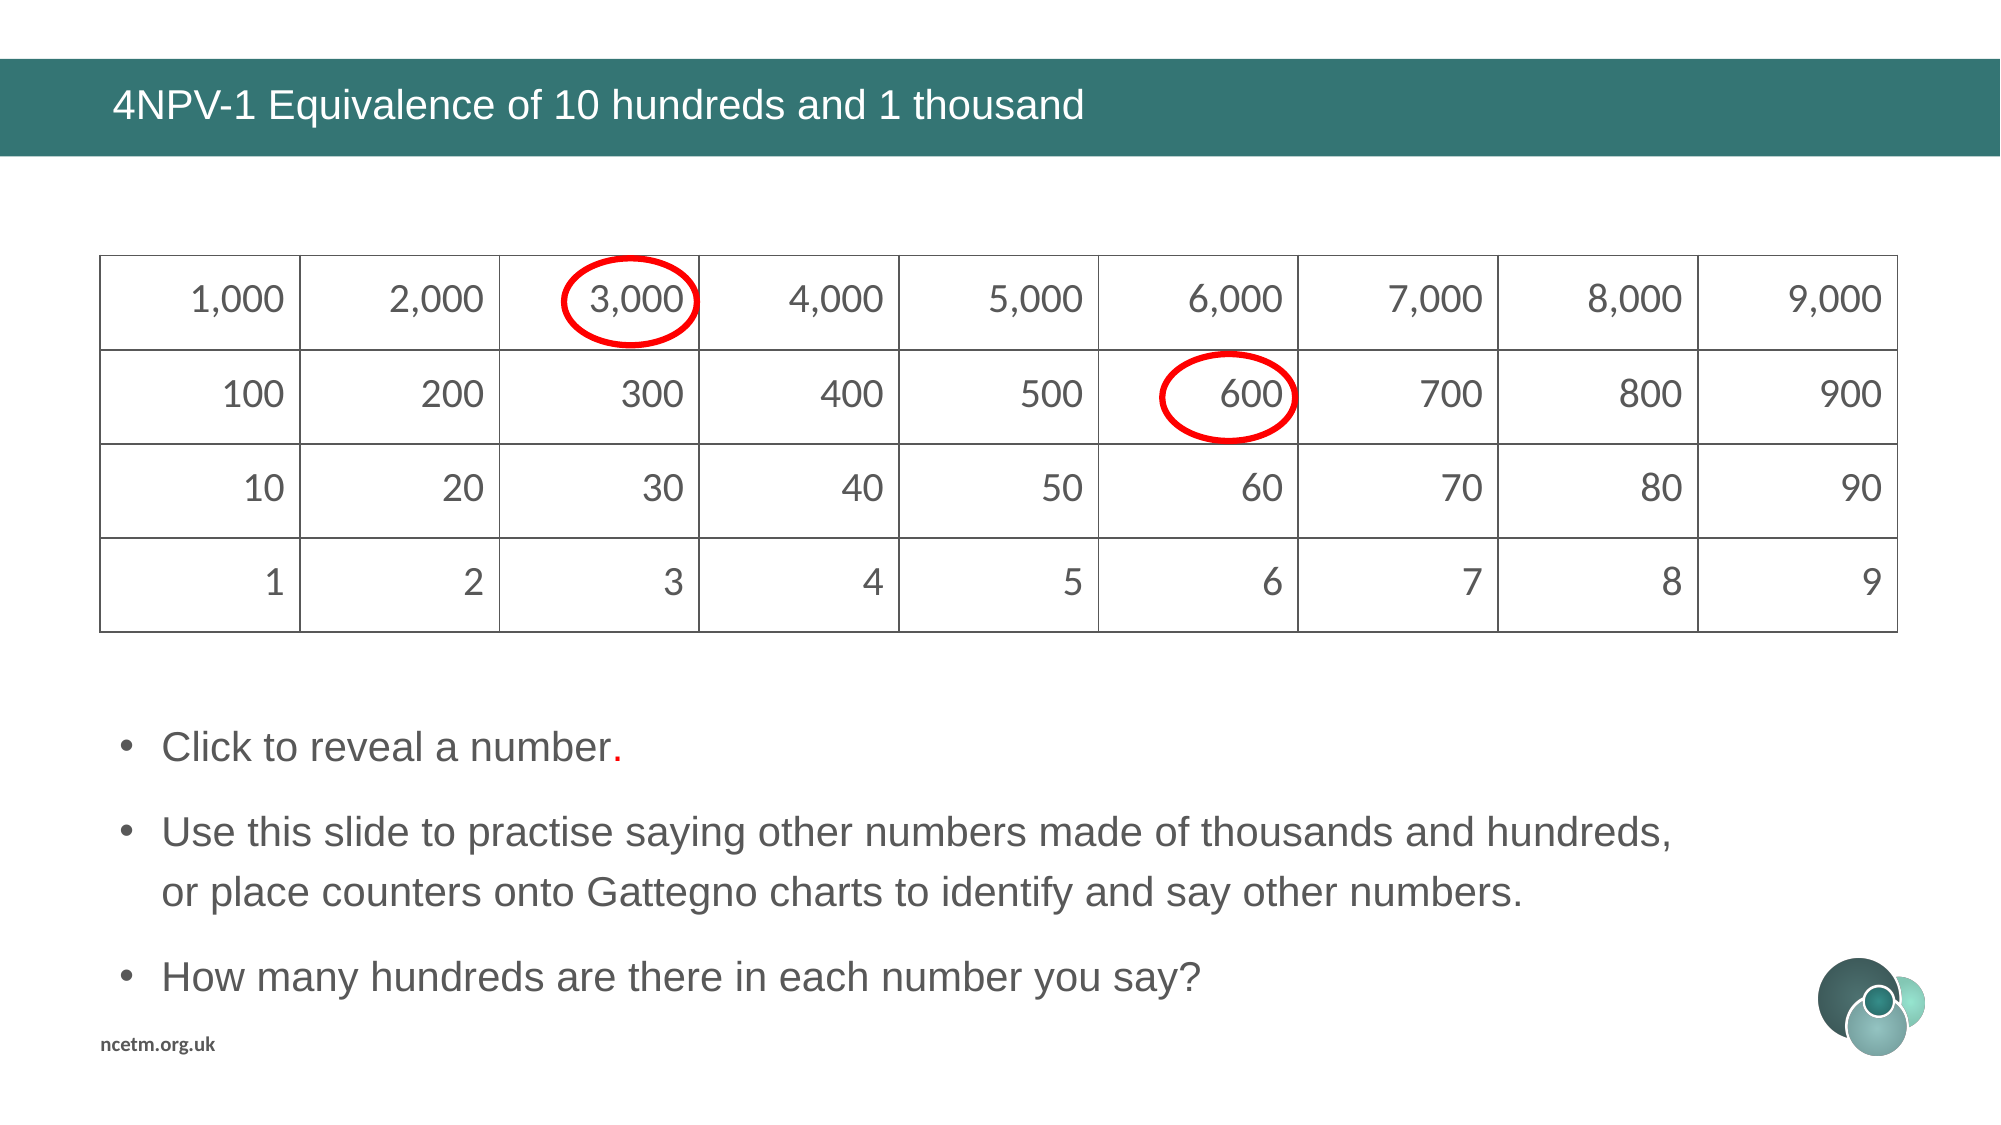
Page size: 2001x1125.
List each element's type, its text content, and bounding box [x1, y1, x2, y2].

table_cell 80 [1499, 445, 1697, 537]
table_cell 100 [101, 351, 299, 443]
table_cell 4 [700, 539, 898, 631]
table_cell 400 [700, 351, 898, 443]
table_cell 1 [101, 539, 299, 631]
picture [1818, 958, 1925, 1056]
title 4NPV-1 Equivalence of 10 hundreds and 1 thousand [97, 76, 1945, 147]
table_header 8,000 [1499, 256, 1697, 349]
table_cell 30 [500, 445, 698, 537]
table_cell 20 [301, 445, 499, 537]
table_cell 800 [1499, 351, 1697, 443]
table_header 1,000 [101, 256, 299, 349]
text_box [563, 258, 697, 346]
table_cell 700 [1299, 351, 1497, 443]
table_cell 60 [1099, 445, 1297, 537]
table_header 3,000 [500, 256, 698, 349]
text_box [1162, 354, 1296, 441]
table_cell 90 [1699, 445, 1897, 537]
table_cell 70 [1299, 445, 1497, 537]
table_cell 5 [900, 539, 1098, 631]
table_cell 200 [301, 351, 499, 443]
table_header 9,000 [1699, 256, 1897, 349]
table_header 2,000 [301, 256, 499, 349]
table_cell 9 [1699, 539, 1897, 631]
table_header 4,000 [700, 256, 898, 349]
table_cell 8 [1499, 539, 1697, 631]
table_cell 600 [1099, 351, 1297, 443]
text_box Click to reveal a number. Use this slide to practise saying other numbers made of thousands and hundreds, or place counters onto Gattegno charts to identify and say other numbers. How many hundreds are there in each number you say? [104, 702, 1702, 1030]
table_cell 900 [1699, 351, 1897, 443]
table_cell 10 [101, 445, 299, 537]
table_cell 40 [700, 445, 898, 537]
table_cell 50 [900, 445, 1098, 537]
table_header 6,000 [1099, 256, 1297, 349]
table_cell 500 [900, 351, 1098, 443]
table_header 5,000 [900, 256, 1098, 349]
table_header 7,000 [1299, 256, 1497, 349]
table_cell 7 [1299, 539, 1497, 631]
table_cell 6 [1099, 539, 1297, 631]
table_cell 3 [500, 539, 698, 631]
table_cell 300 [500, 351, 698, 443]
table_cell 2 [301, 539, 499, 631]
